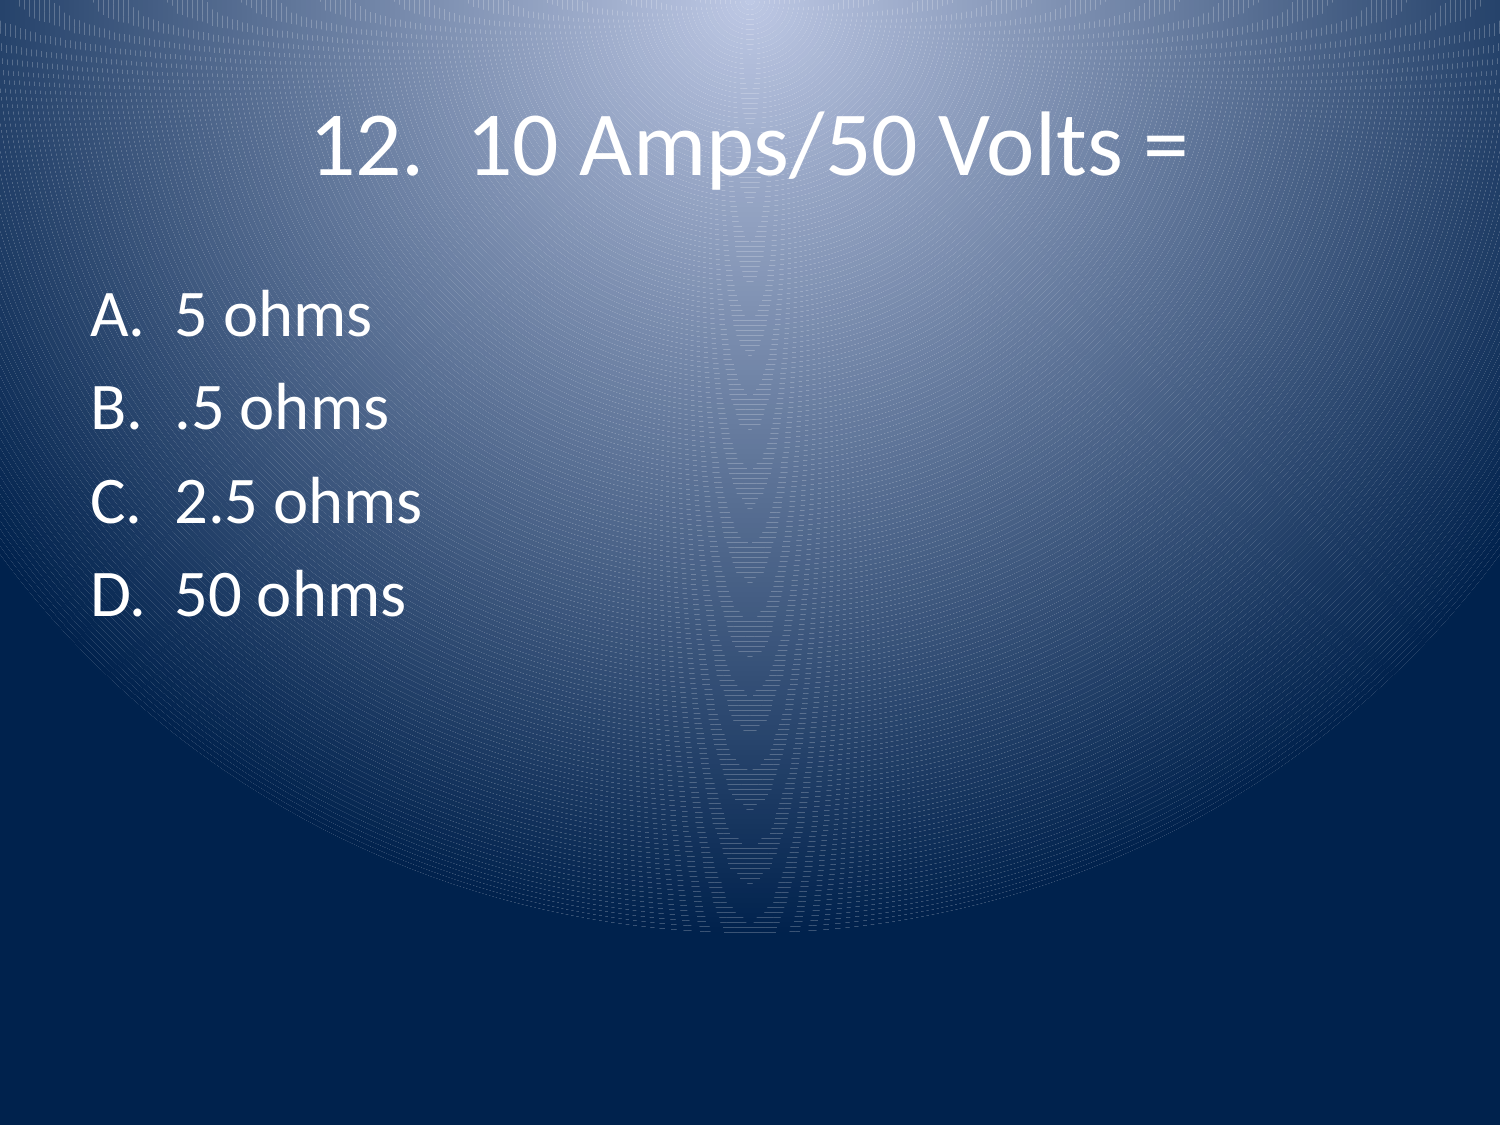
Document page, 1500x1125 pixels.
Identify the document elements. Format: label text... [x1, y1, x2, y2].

list 5 ohms .5 ohms 2.5 ohms 50 ohms [75, 262, 1425, 1005]
title 12. 10 Amps/50 Volts = [75, 45, 1425, 233]
